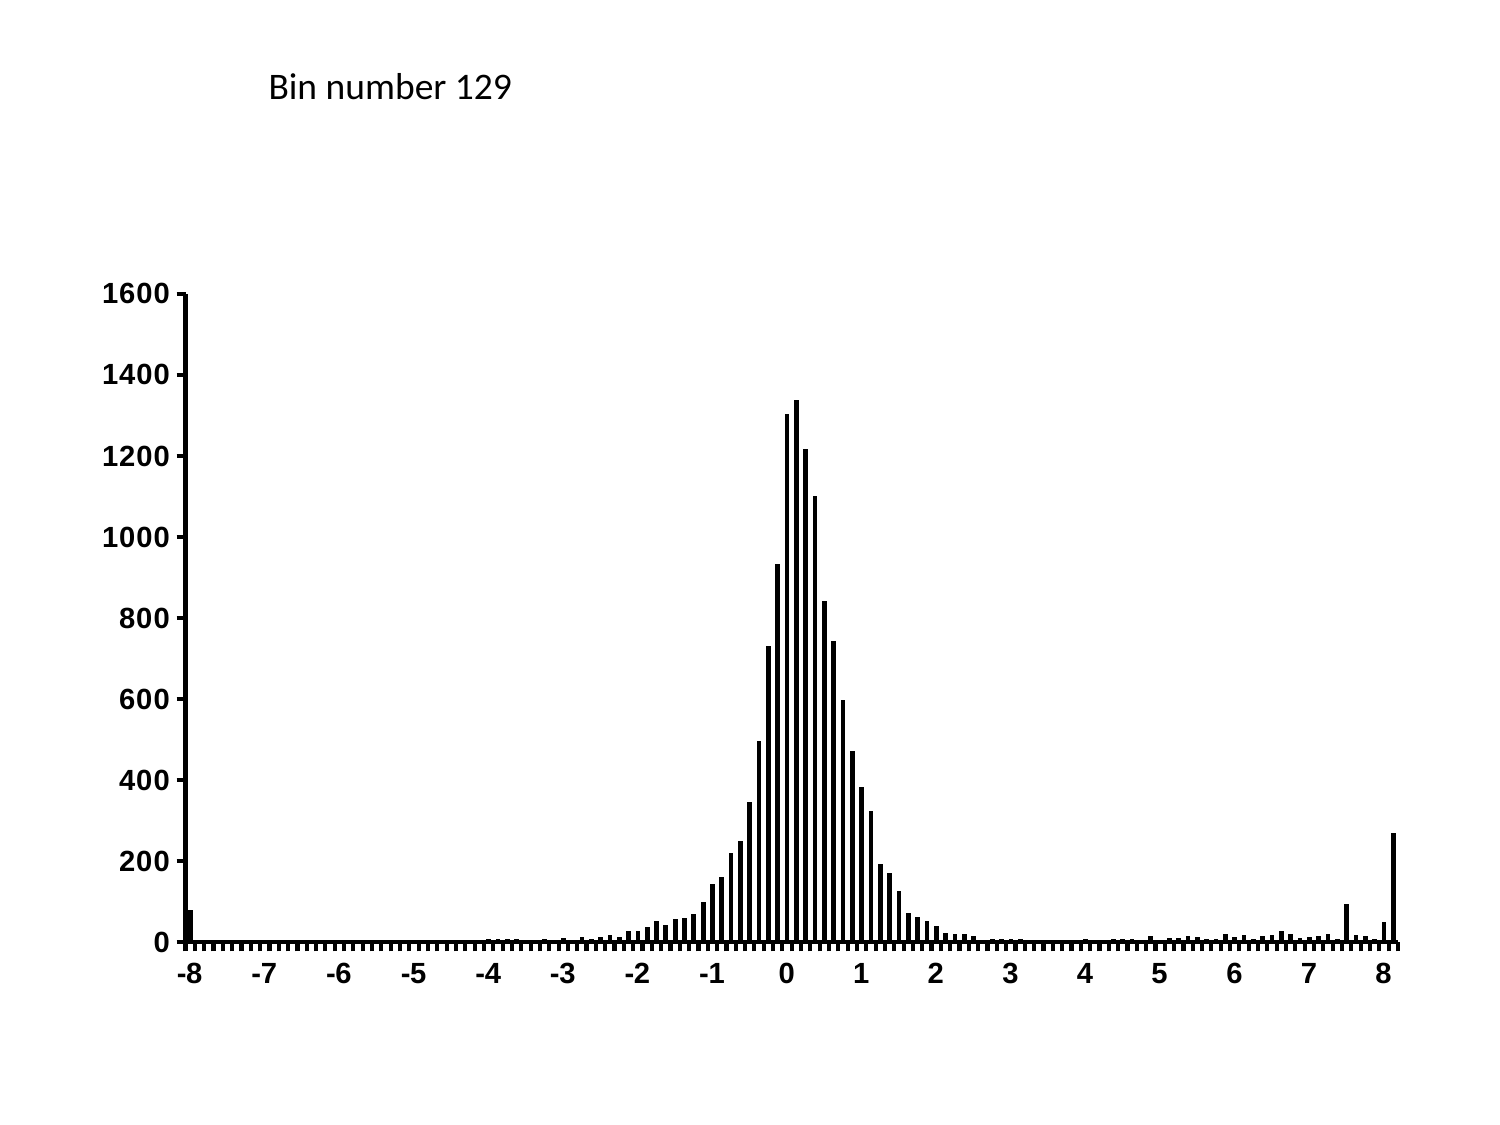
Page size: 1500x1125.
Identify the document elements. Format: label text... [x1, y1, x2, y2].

chart [74, 262, 1426, 1006]
text_box Bin number 129 [253, 54, 845, 115]
